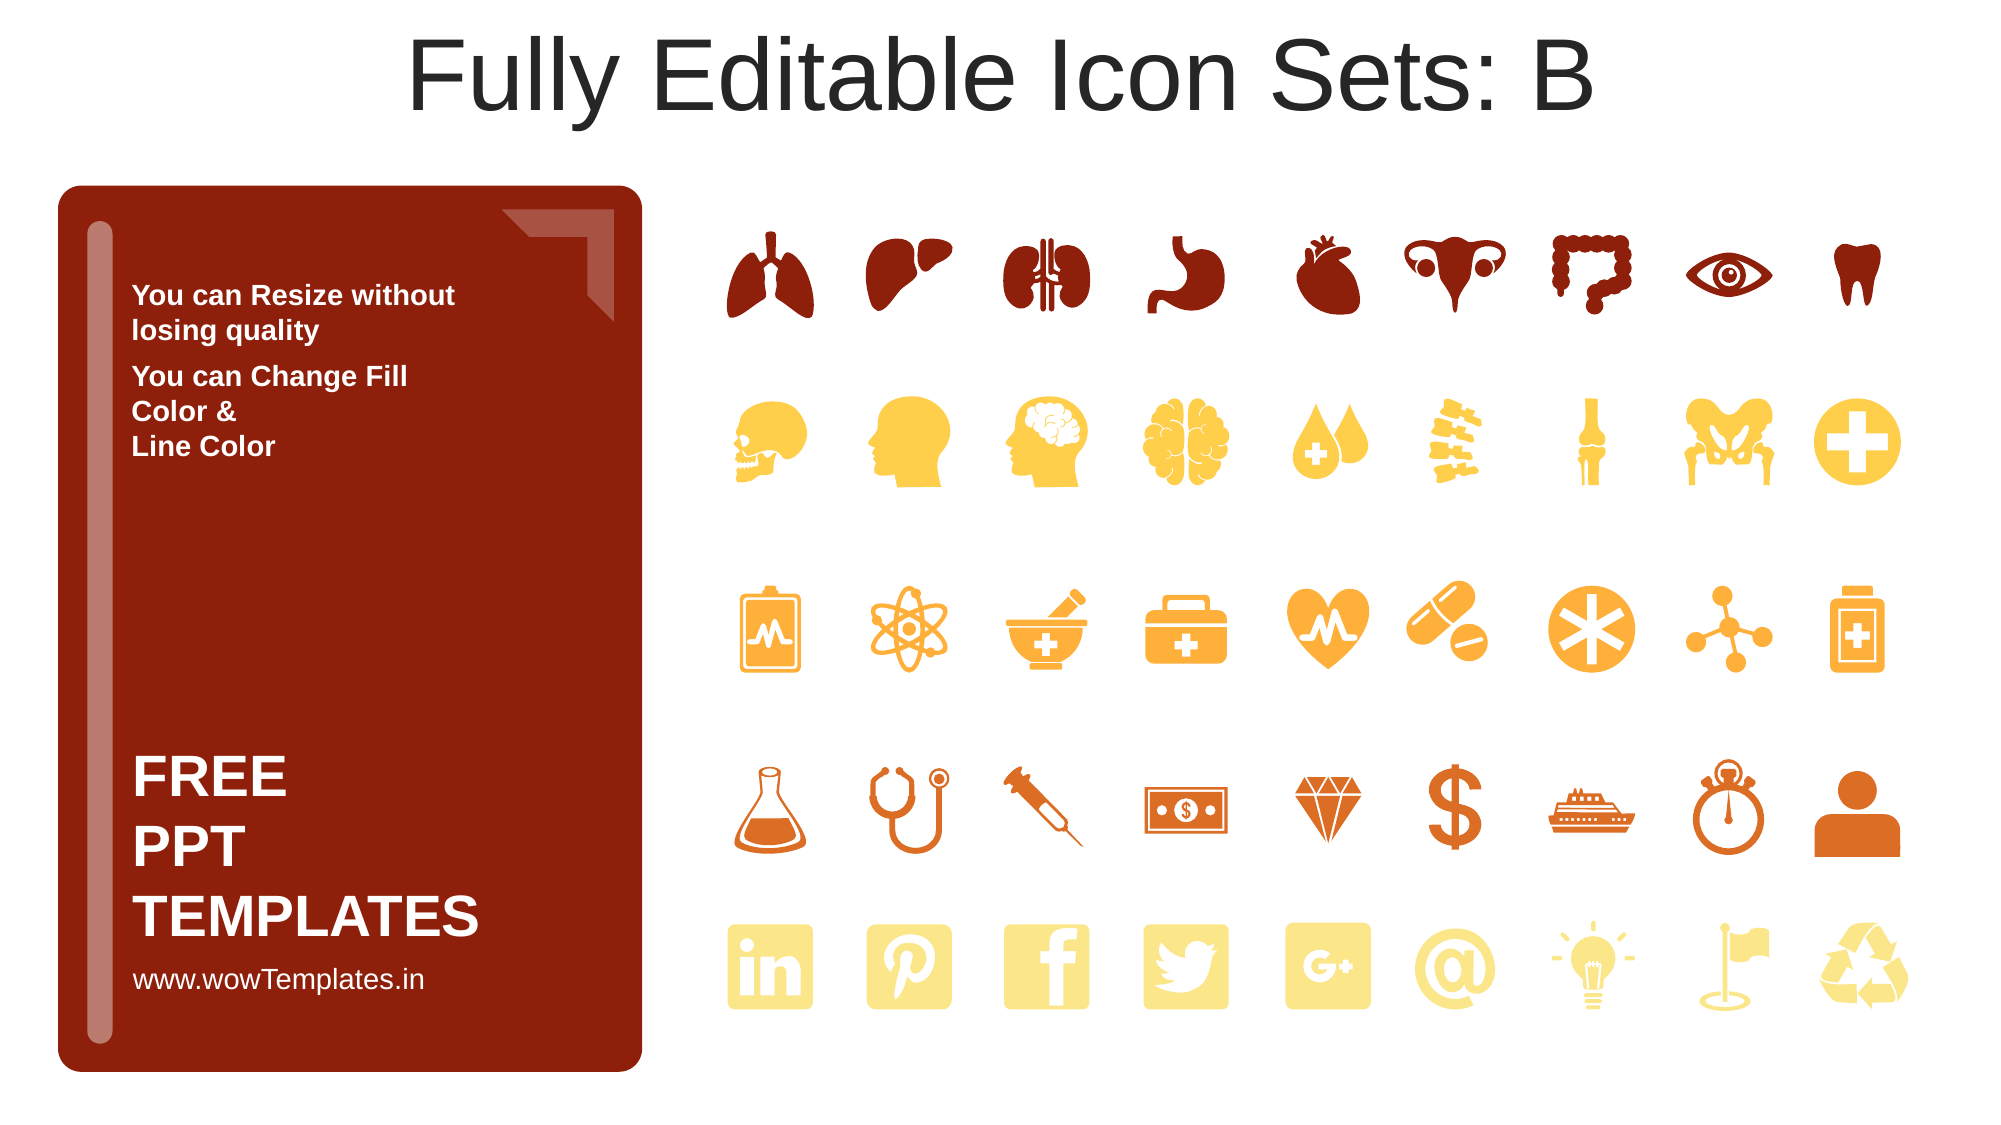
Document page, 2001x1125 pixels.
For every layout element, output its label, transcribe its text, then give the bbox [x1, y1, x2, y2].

text_box [1569, 935, 1617, 1011]
text_box [1691, 758, 1766, 856]
text_box [869, 584, 949, 674]
text_box [1142, 923, 1230, 1011]
text_box [732, 400, 809, 484]
text_box [1698, 921, 1771, 1012]
text_box [1812, 397, 1902, 487]
text_box [1004, 587, 1089, 671]
text_box [1818, 921, 1910, 1013]
text_box [1576, 397, 1607, 487]
text_box [1293, 775, 1364, 844]
text_box [1616, 931, 1628, 943]
text_box [1286, 587, 1371, 671]
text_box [1428, 398, 1482, 486]
text_box [1413, 927, 1497, 1011]
text_box [1550, 955, 1564, 962]
text_box [1559, 931, 1571, 943]
text_box [725, 230, 815, 320]
text_box [1683, 397, 1776, 487]
text_box [1295, 233, 1362, 316]
text_box [1144, 593, 1228, 625]
text_box [1144, 626, 1228, 665]
list Fully Editable Icon Sets: B [53, 20, 1952, 140]
text_box [1547, 584, 1637, 674]
text_box [1144, 786, 1229, 835]
text_box [1833, 242, 1882, 308]
text_box [733, 765, 808, 855]
text_box [1547, 787, 1637, 834]
text_box [1405, 579, 1477, 646]
text_box [1002, 765, 1085, 848]
text_box [726, 923, 814, 1011]
text_box [1836, 769, 1878, 811]
text_box [1003, 923, 1091, 1011]
text_box [738, 584, 802, 674]
text_box [1684, 584, 1774, 674]
text_box [1146, 235, 1226, 315]
text_box [1403, 235, 1507, 316]
text_box [865, 923, 953, 1011]
text_box [1141, 397, 1231, 487]
text_box [864, 237, 954, 312]
text_box [1427, 763, 1483, 851]
text_box [1590, 919, 1597, 933]
text_box [1813, 813, 1902, 858]
text_box [1291, 400, 1370, 481]
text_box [868, 396, 951, 488]
text_box [1684, 251, 1775, 299]
text_box [1449, 622, 1489, 663]
text_box [1002, 237, 1092, 313]
text_box [1829, 584, 1886, 674]
text_box [1284, 921, 1372, 1011]
text_box [1550, 233, 1633, 316]
text_box [1004, 395, 1089, 489]
text_box [1623, 955, 1637, 962]
text_box [868, 765, 951, 855]
